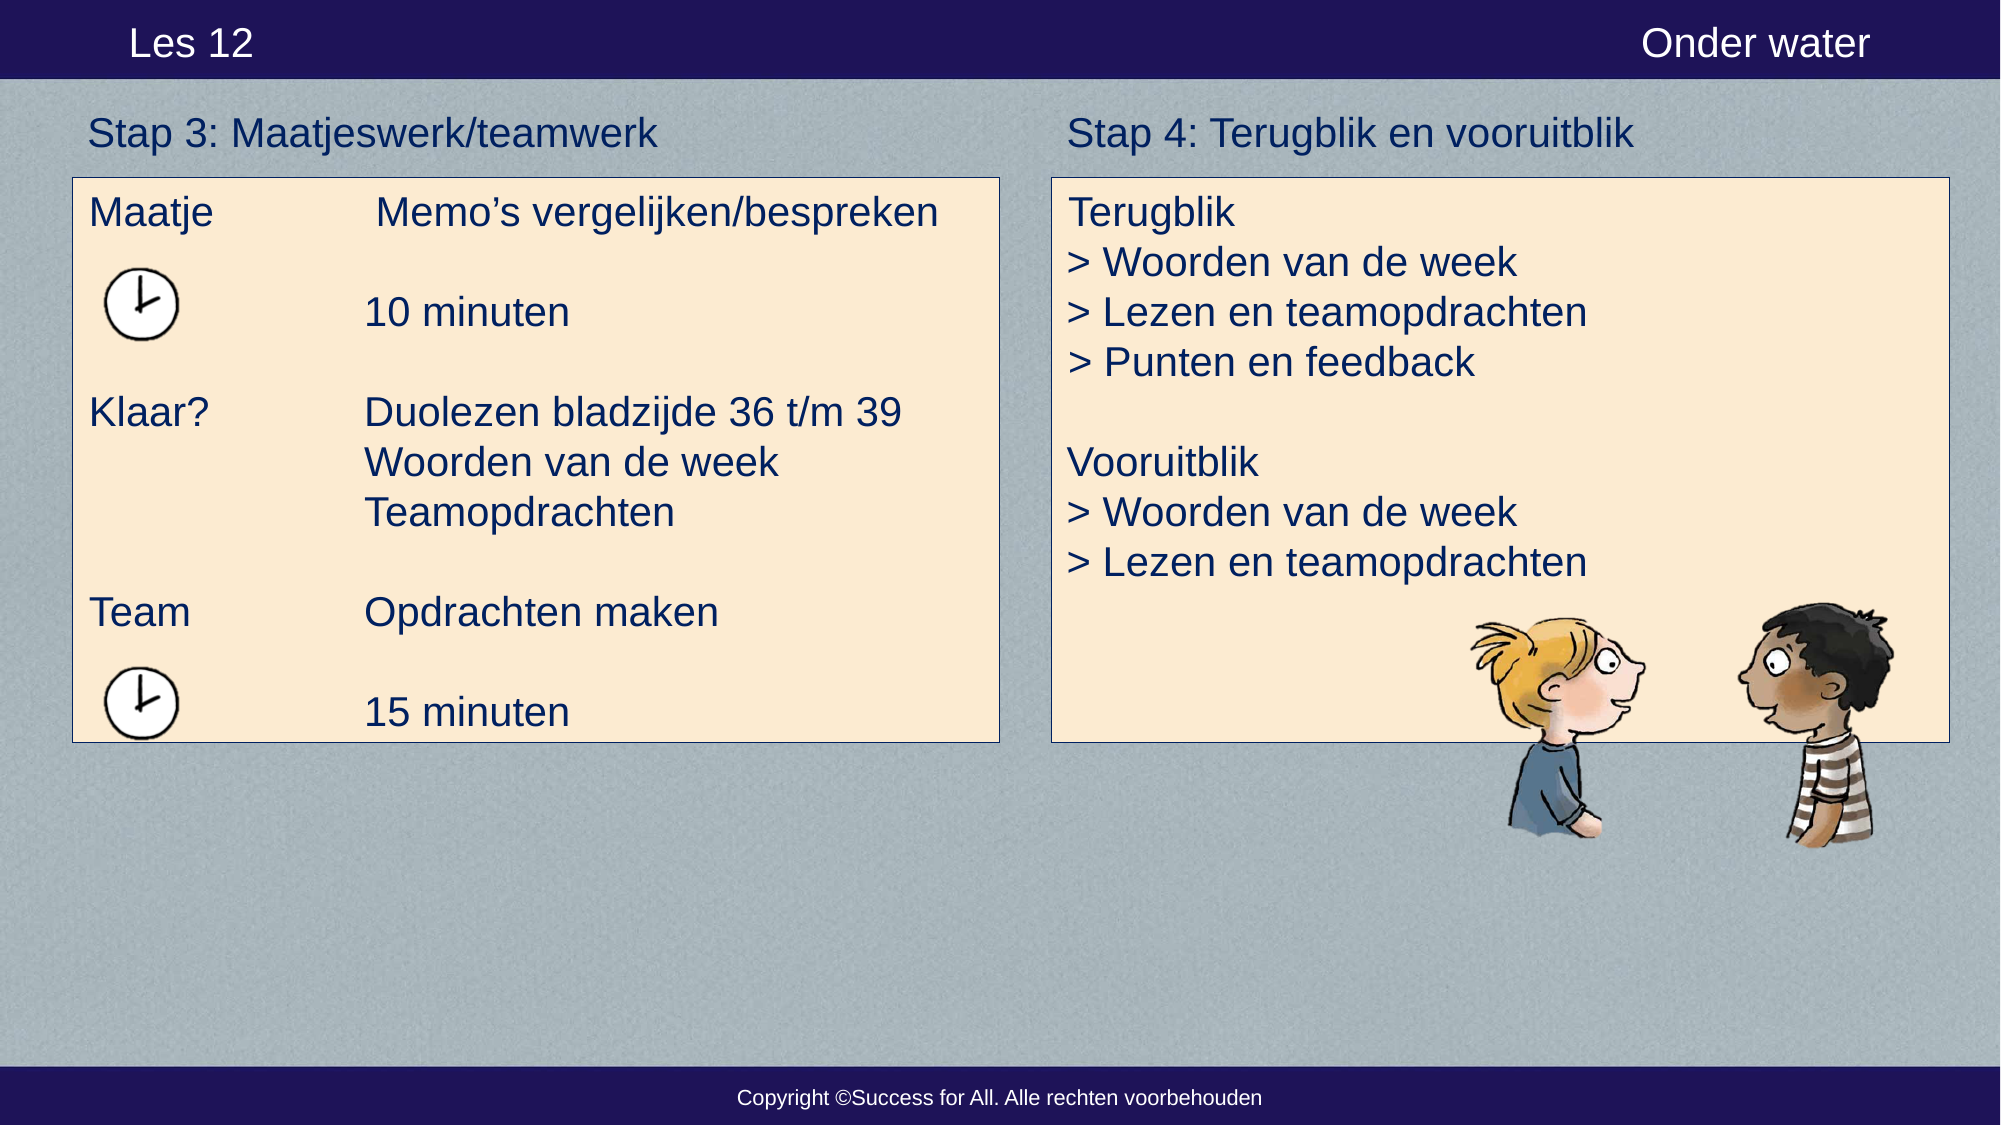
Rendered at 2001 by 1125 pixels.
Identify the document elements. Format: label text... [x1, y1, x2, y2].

text_box Terugblik > Woorden van de week > Lezen en teamopdrachten > Punten en feedback Vooruitblik > Woorden van de week > Lezen en teamopdrachten [1051, 177, 1950, 743]
text_box Les 12 [114, 8, 354, 73]
text_box Stap 4: Terugblik en vooruitblik [1051, 98, 1845, 164]
text_box Copyright ©Success for All. Alle rechten voorbehouden [0, 1076, 2000, 1125]
picture [0, 0, 2001, 1125]
text_box Onder water [999, 8, 1886, 73]
text_box Stap 3: Maatjeswerk/teamwerk [72, 98, 865, 164]
text_box Maatje Memo’s vergelijken/bespreken 10 minuten Klaar? Duolezen bladzijde 36 t/m 39 Woorden van de week Teamopdrachten Team Opdrachten maken 15 minuten [72, 177, 1000, 743]
